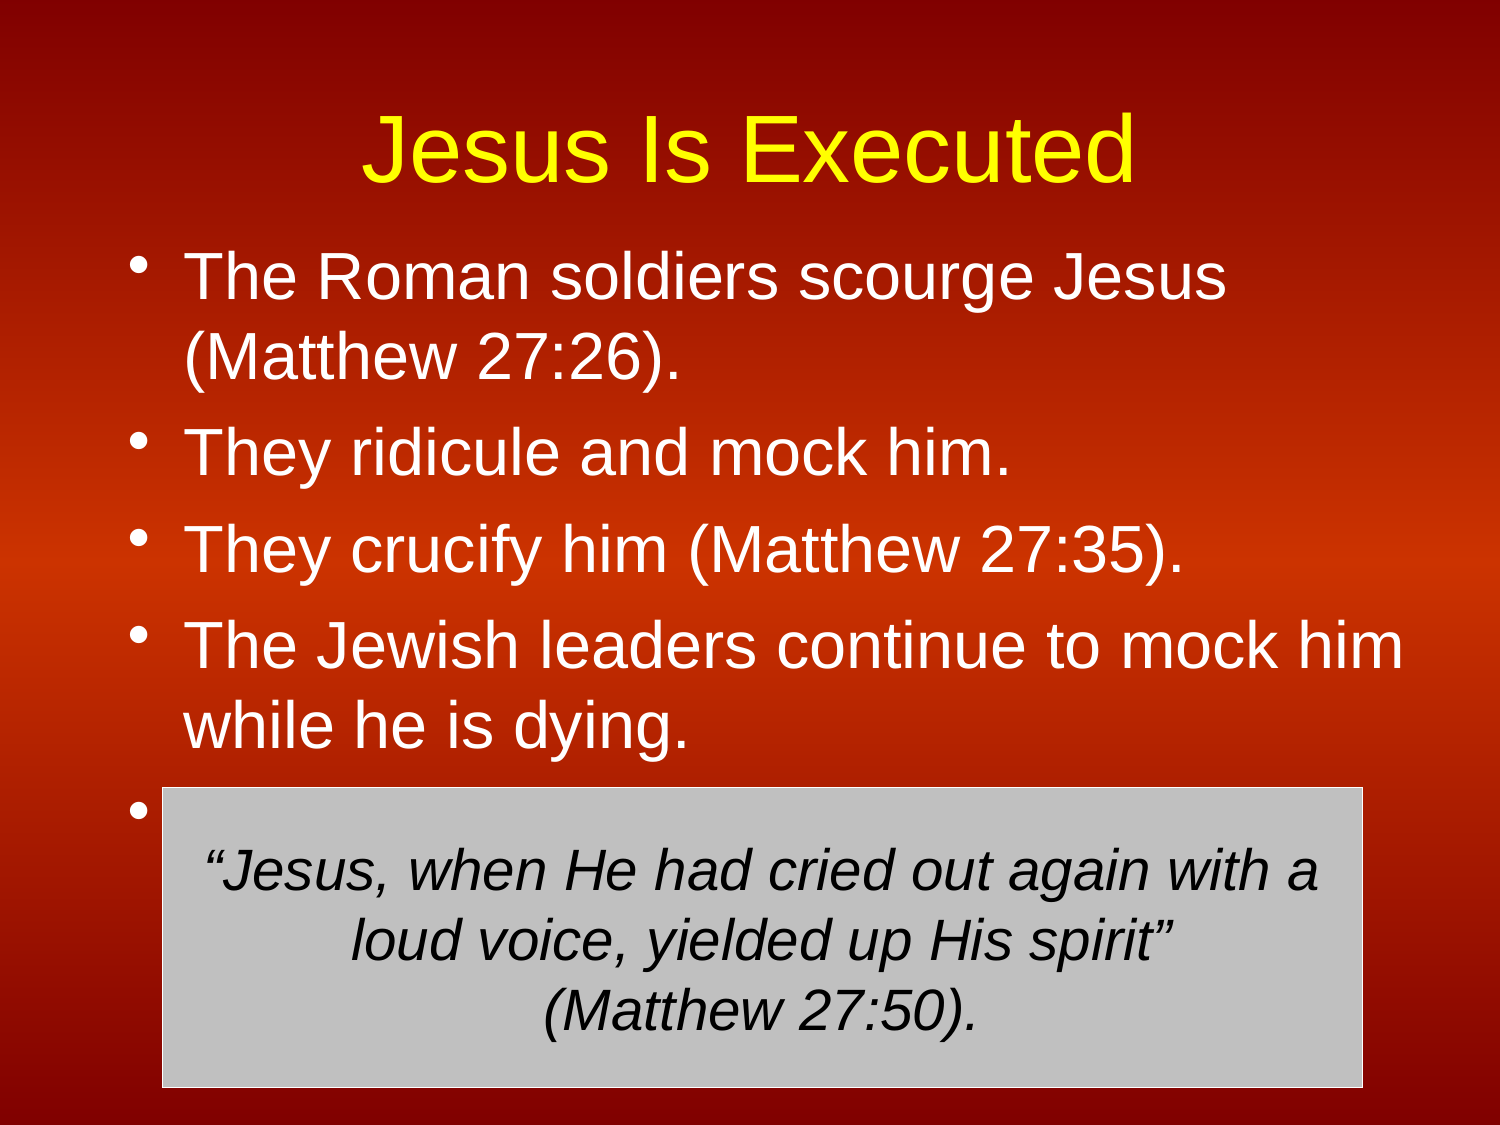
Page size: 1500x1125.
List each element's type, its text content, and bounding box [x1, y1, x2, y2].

text_box “Jesus, when He had cried out again with a loud voice, yielded up His spirit” (Matthew 27:50). [162, 787, 1363, 1088]
title Jesus Is Executed [37, 50, 1463, 238]
list The Roman soldiers scourge Jesus (Matthew 27:26). They ridicule and mock him. They crucify him (Matthew 27:35). The Jewish leaders continue to mock him while he is dying. Finally, Jesus dies on the cross. [112, 224, 1463, 1125]
